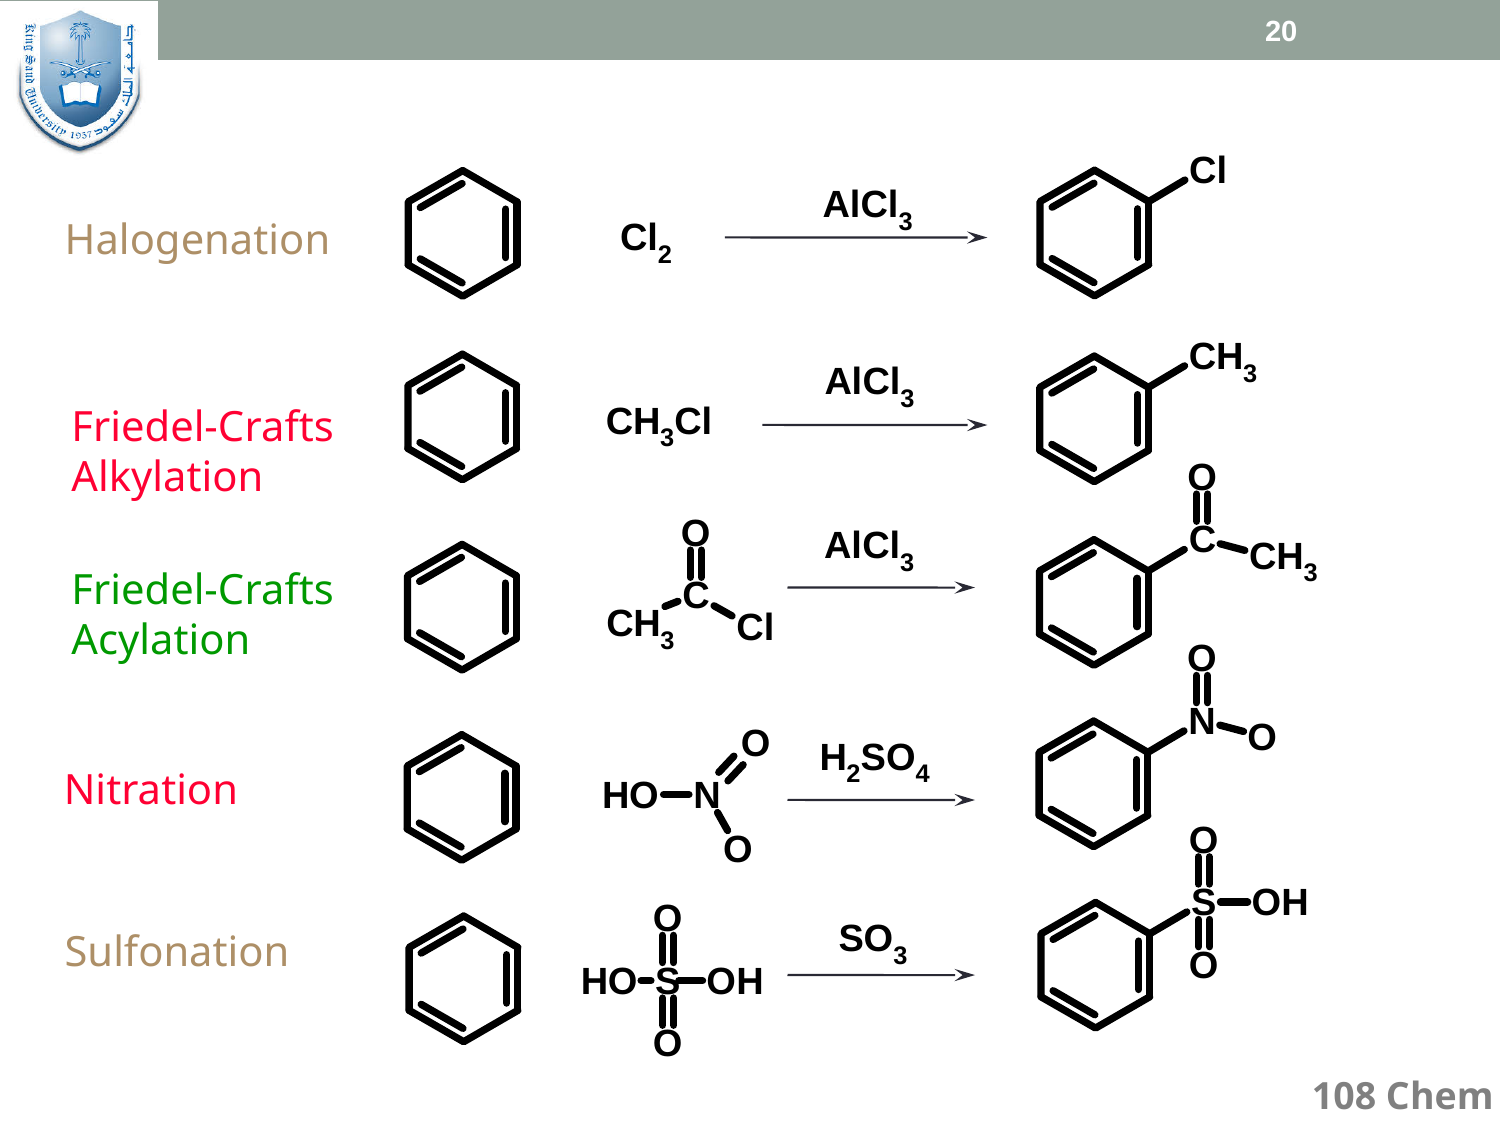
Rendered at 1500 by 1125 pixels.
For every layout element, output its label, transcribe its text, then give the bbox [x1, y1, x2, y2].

picture [0, 1, 159, 160]
slide_number 20 [1250, 3, 1425, 57]
text_box Friedel-Crafts Acylation [56, 554, 350, 670]
text_box Halogenation [49, 204, 346, 271]
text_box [389, 151, 1328, 1078]
text_box Nitration [48, 754, 254, 821]
text_box 108 Chem [1297, 1064, 1500, 1125]
text_box Sulfonation [49, 917, 305, 983]
text_box Friedel-Crafts Alkylation [56, 392, 350, 508]
